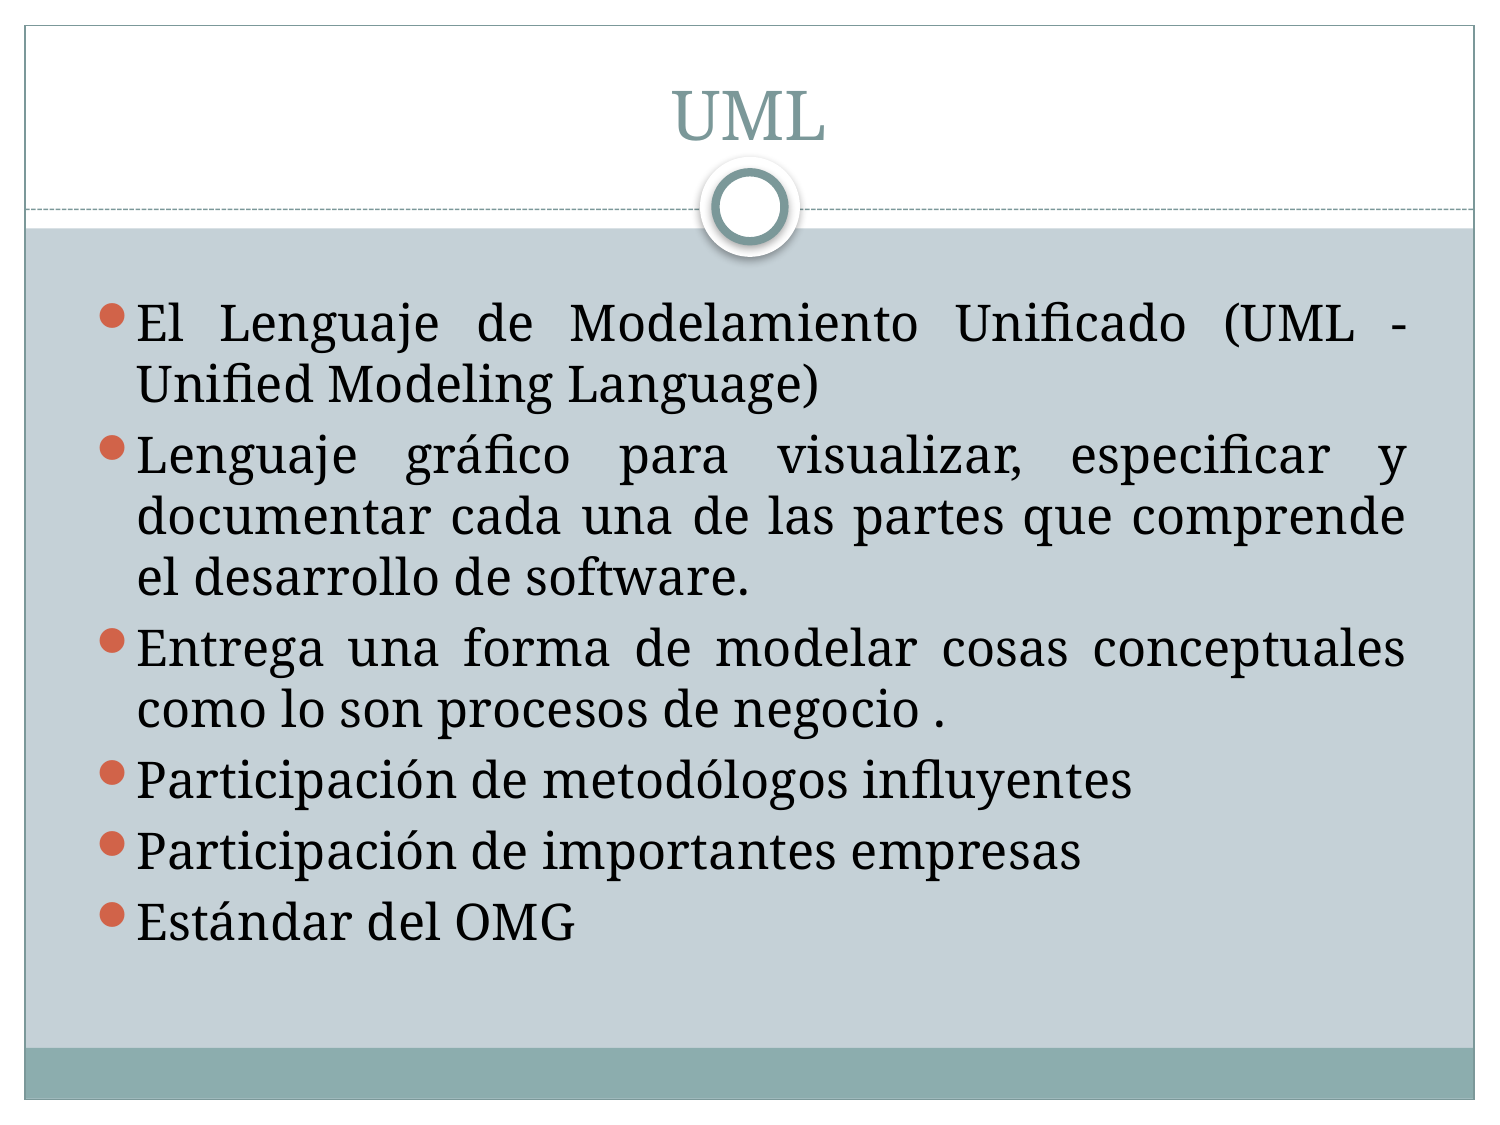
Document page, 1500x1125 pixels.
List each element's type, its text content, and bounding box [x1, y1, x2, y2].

title UML [49, 37, 1450, 162]
list El Lenguaje de Modelamiento Unificado (UML - Unified Modeling Language) Lenguaje gráfico para visualizar, especificar y documentar cada una de las partes que comprende el desarrollo de software. Entrega una forma de modelar cosas conceptuales como lo son procesos de negocio . Participación de metodólogos influyentes Participación de importantes empresas Estándar del OMG [81, 283, 1424, 958]
